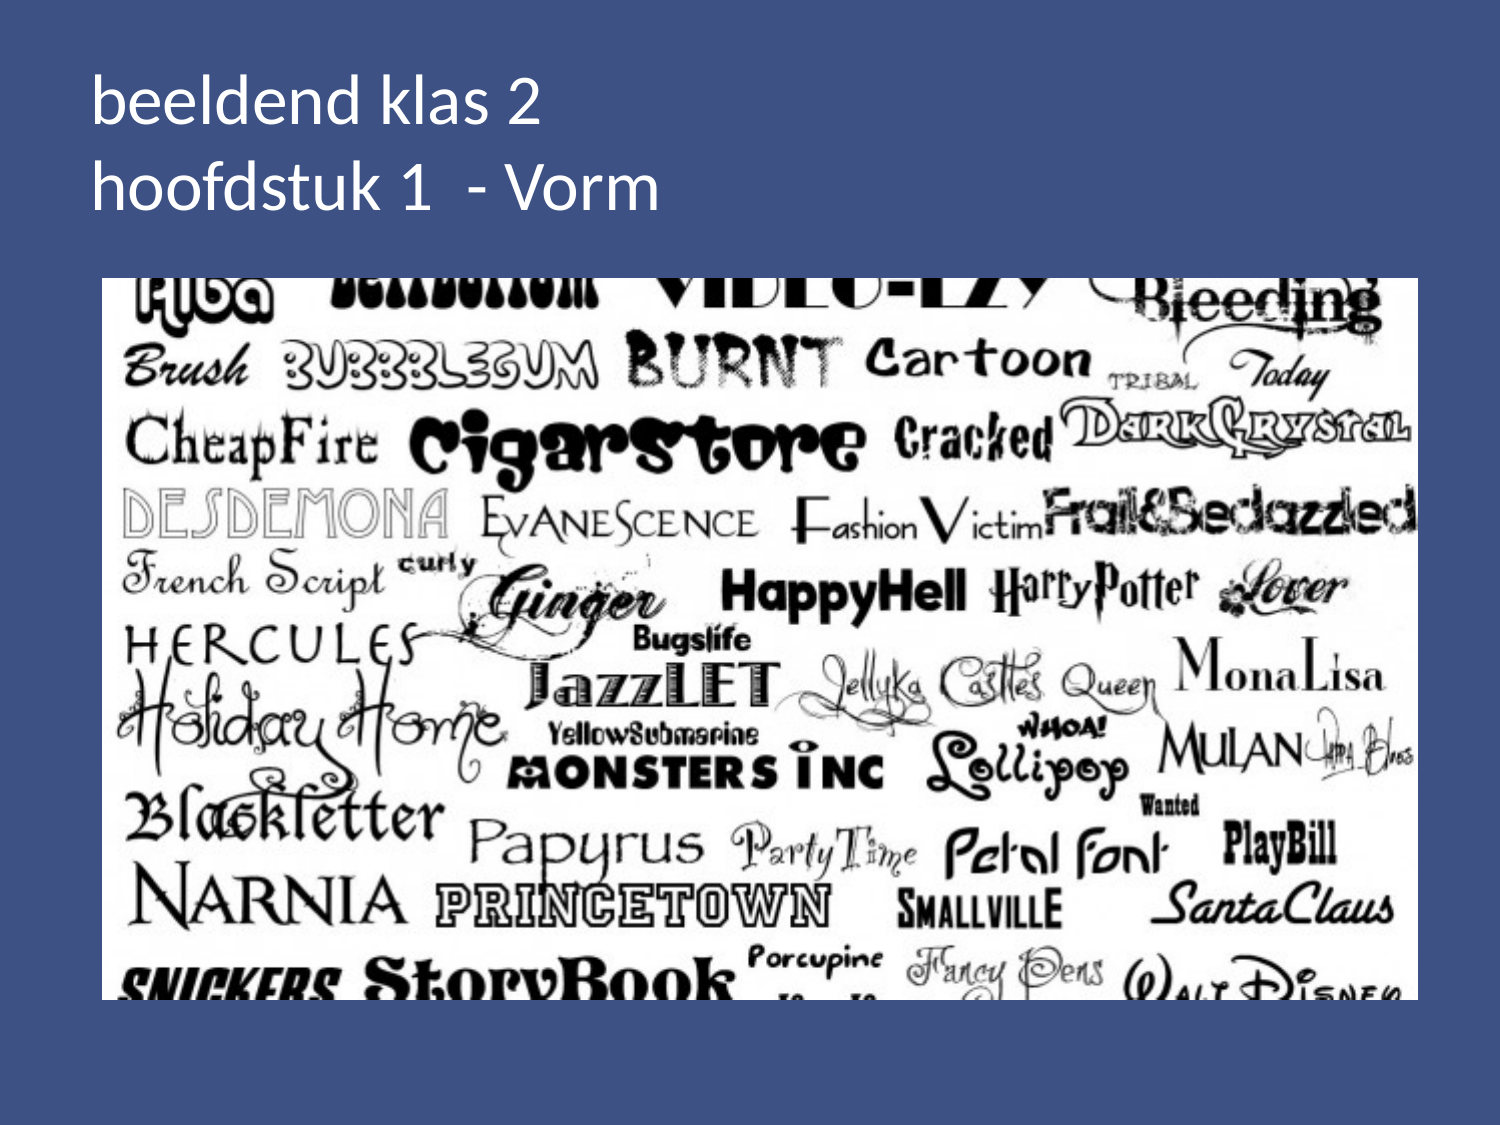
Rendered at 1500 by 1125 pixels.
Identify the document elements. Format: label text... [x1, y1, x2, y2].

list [102, 278, 1418, 1000]
title beeldend klas 2 hoofdstuk 1 - Vorm [75, 45, 1425, 233]
